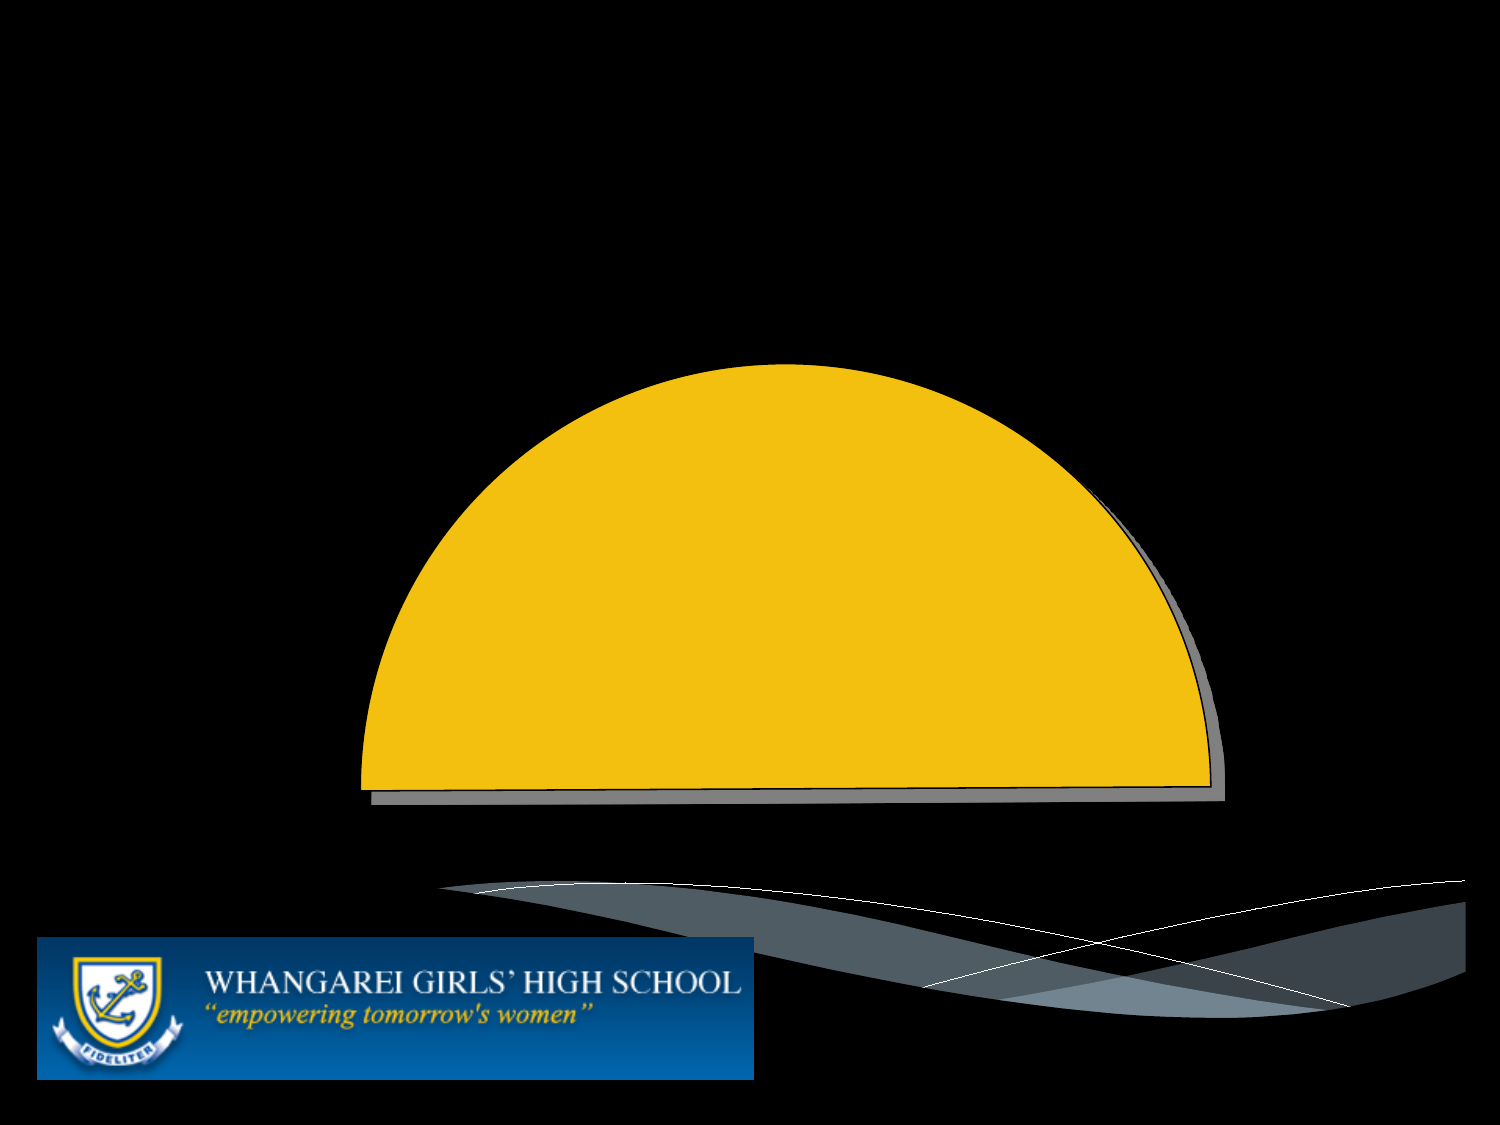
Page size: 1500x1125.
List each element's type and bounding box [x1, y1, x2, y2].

text_box [360, 363, 1211, 791]
picture [37, 937, 754, 1080]
